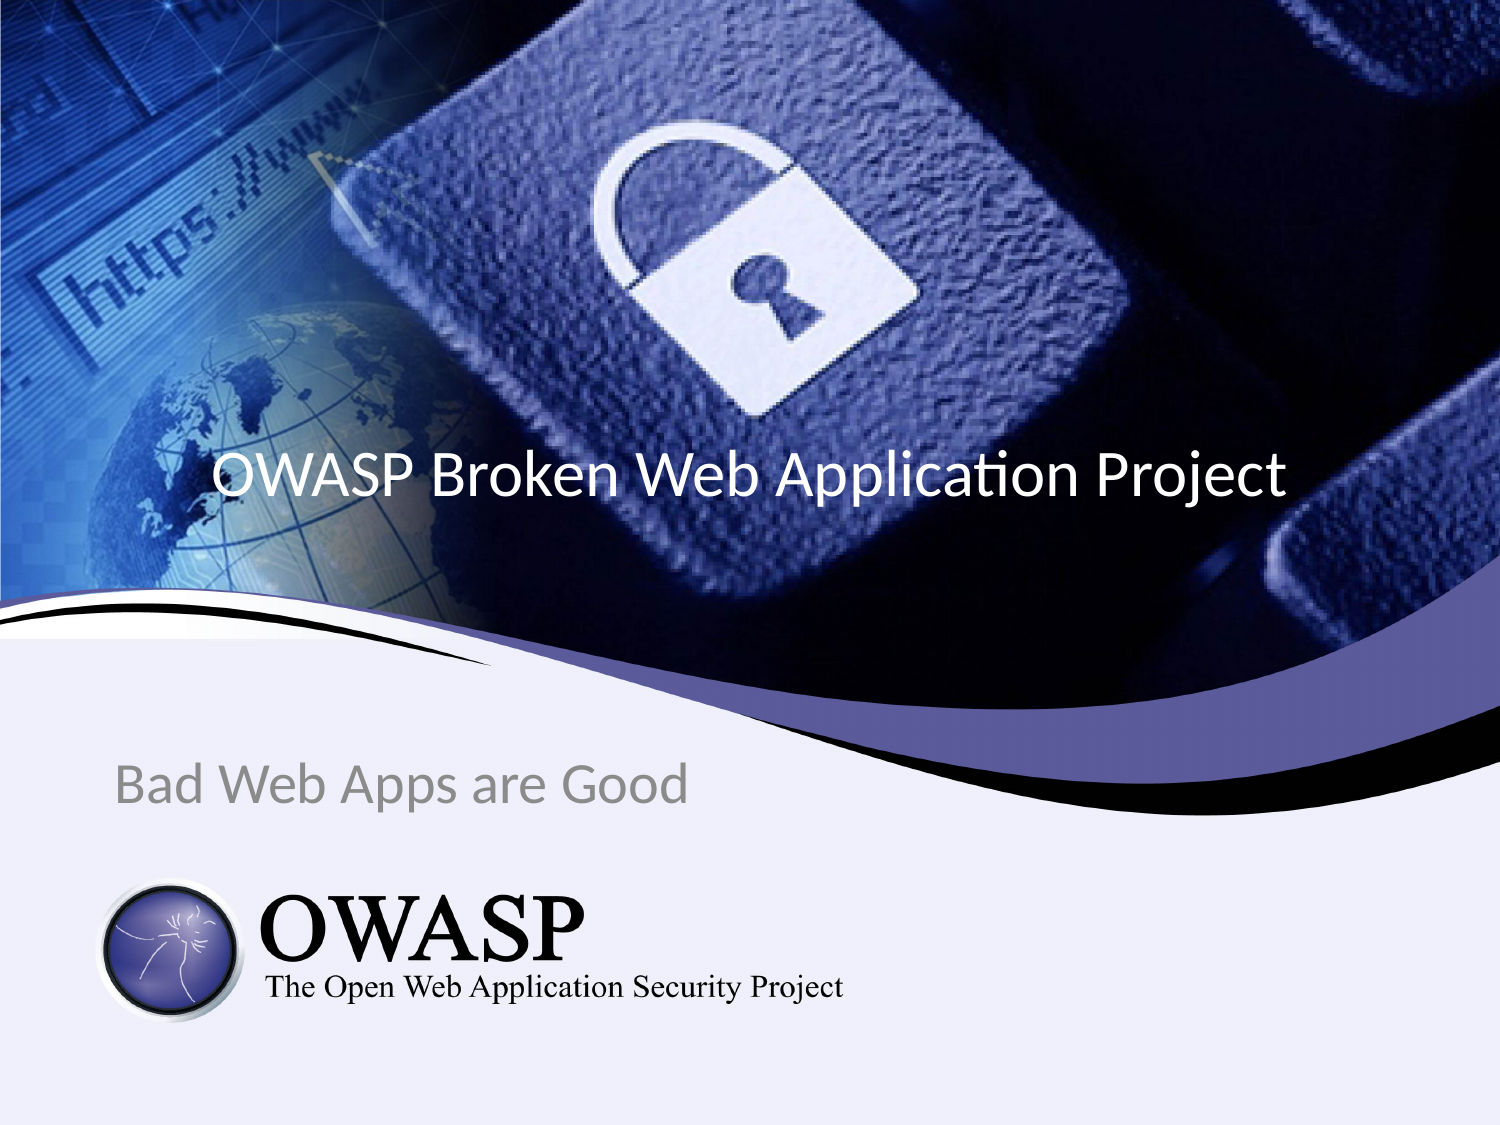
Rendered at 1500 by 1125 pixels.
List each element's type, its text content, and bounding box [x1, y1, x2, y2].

picture [0, 0, 1500, 1125]
title OWASP Broken Web Application Project [112, 349, 1388, 591]
subtitle Bad Web Apps are Good [99, 737, 1100, 863]
